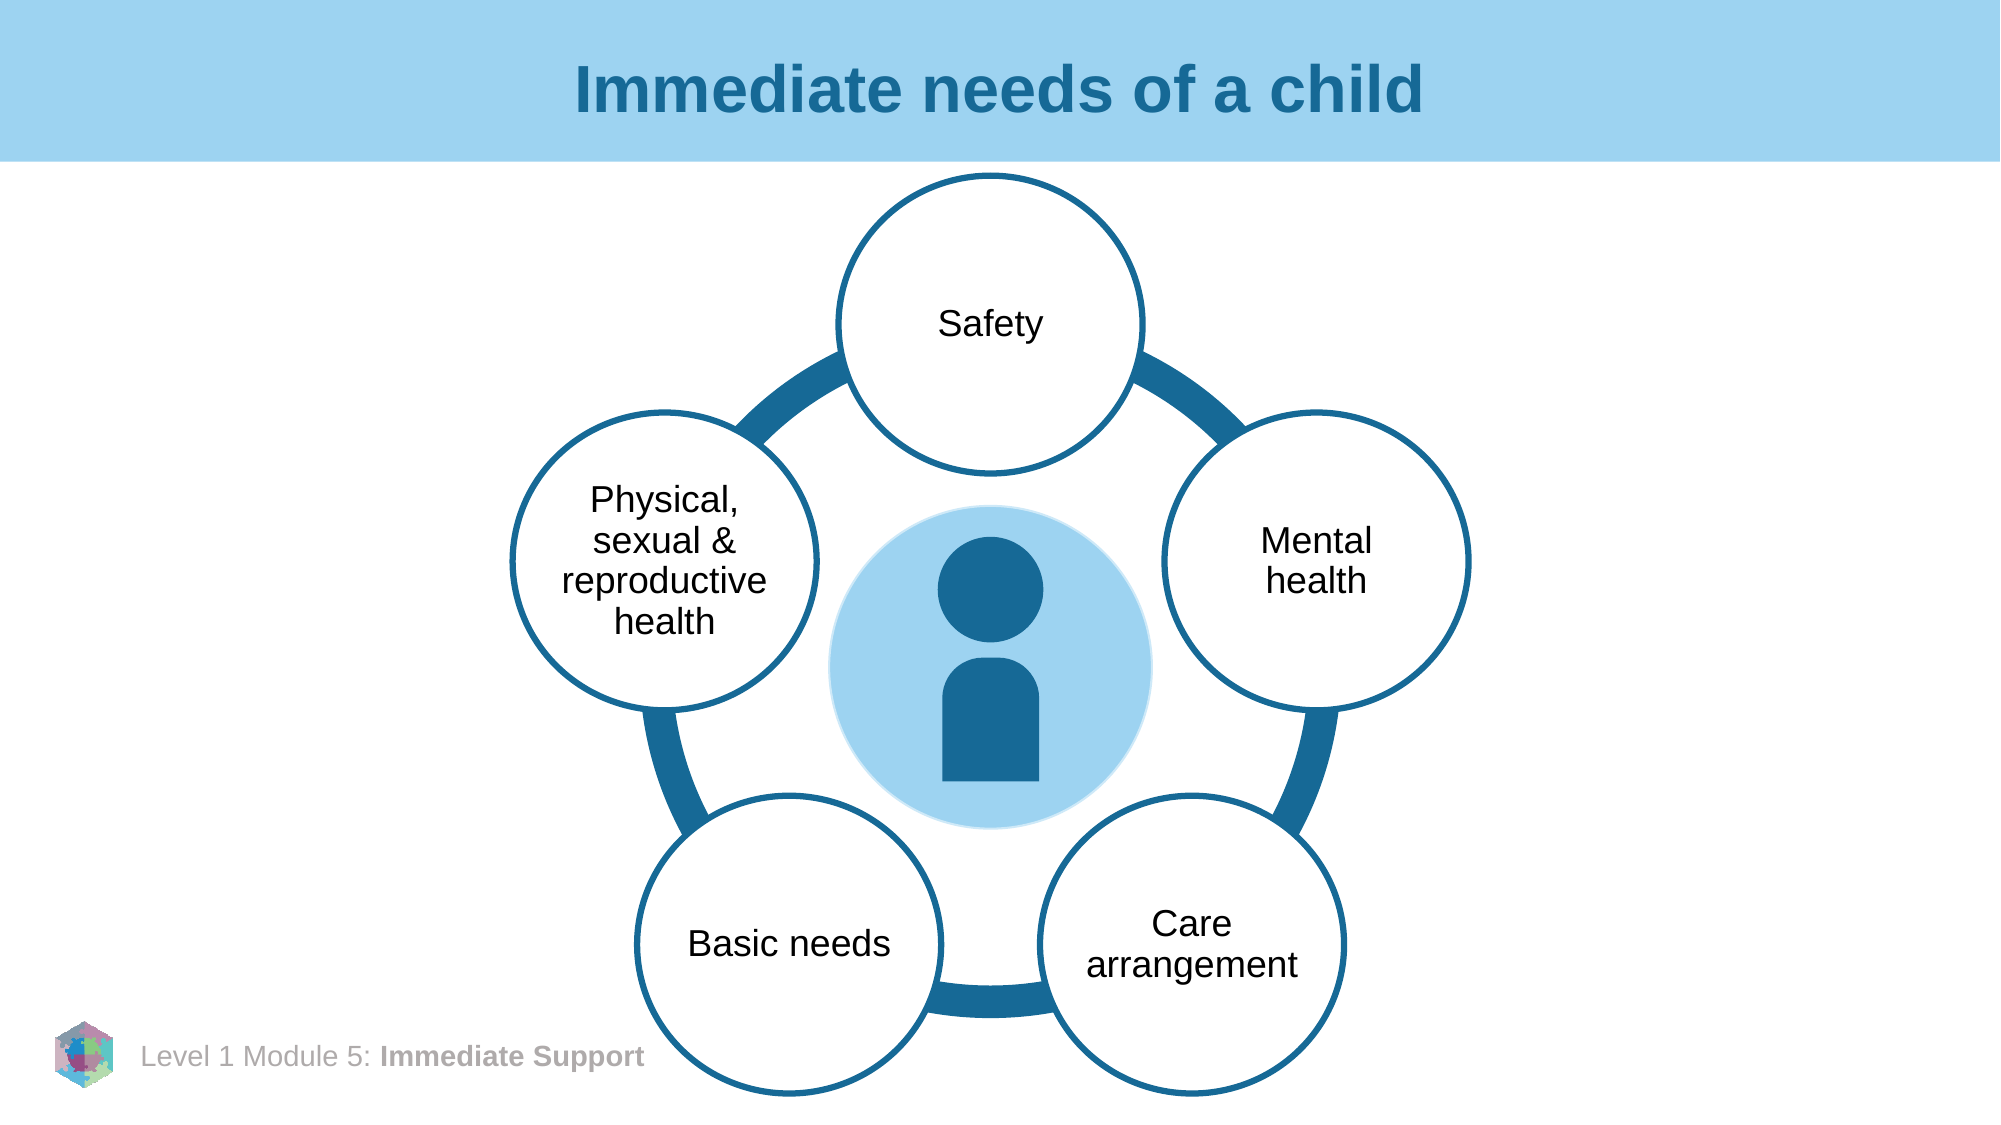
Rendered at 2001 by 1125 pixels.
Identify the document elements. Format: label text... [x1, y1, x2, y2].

title Immediate needs of a child [137, 19, 1863, 163]
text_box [372, 208, 1609, 1061]
picture [55, 1021, 113, 1088]
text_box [937, 536, 1044, 782]
